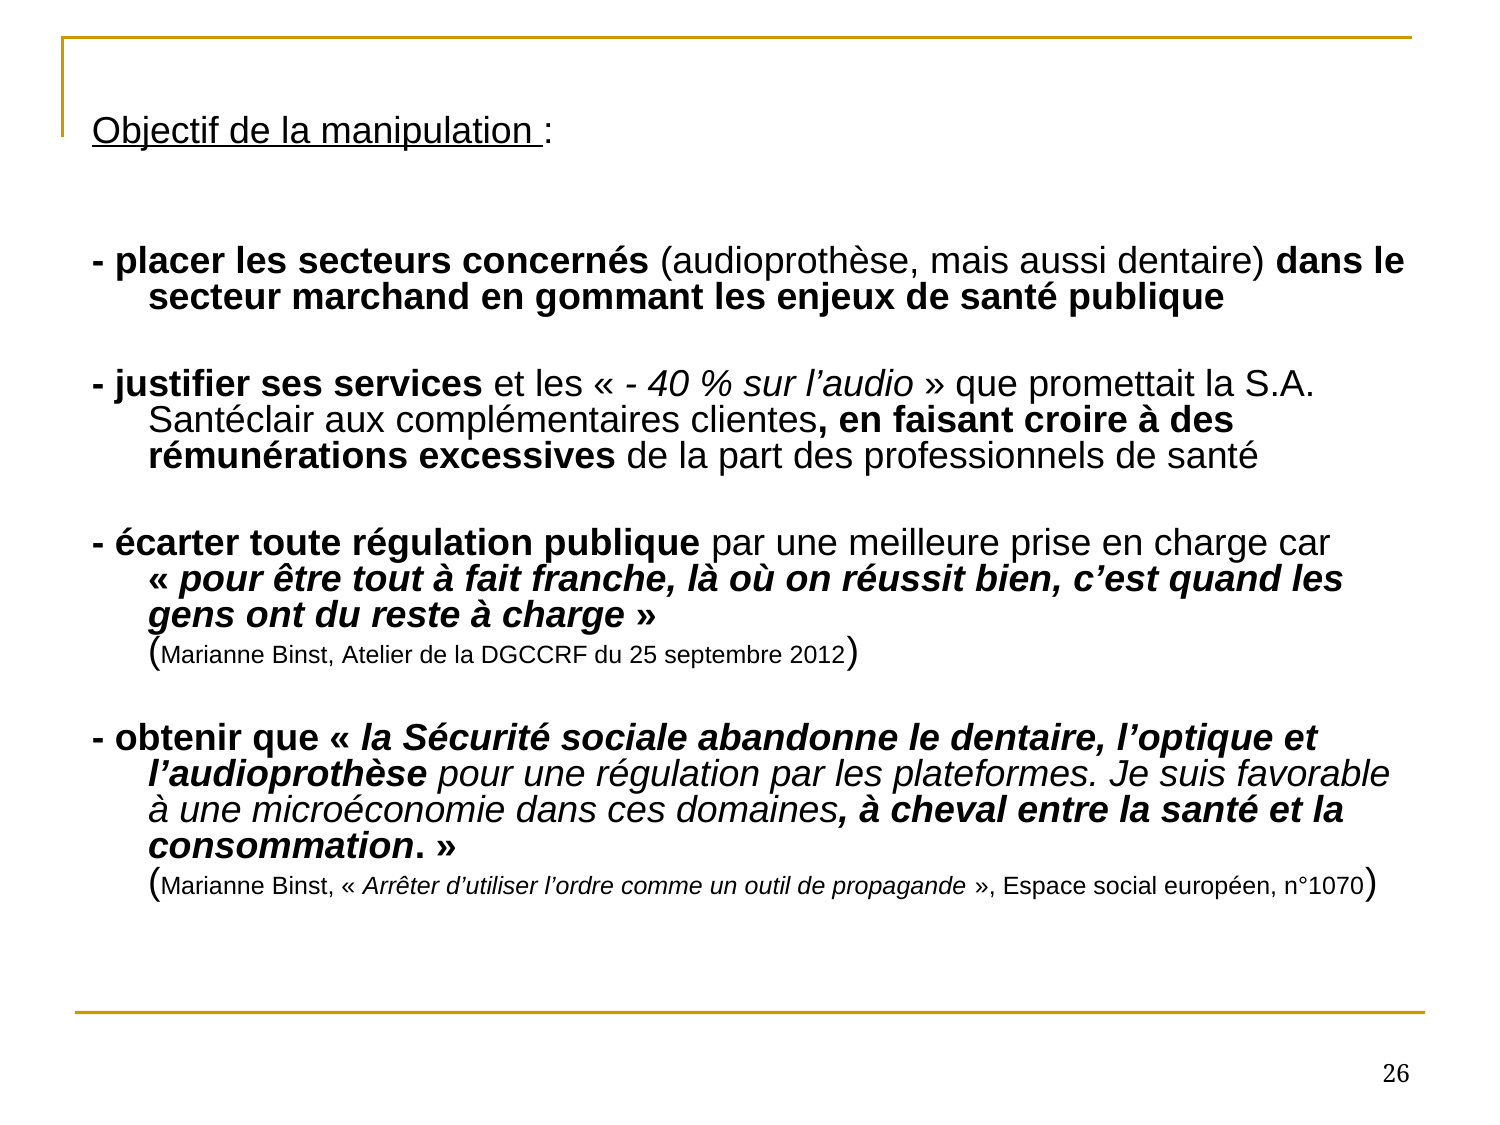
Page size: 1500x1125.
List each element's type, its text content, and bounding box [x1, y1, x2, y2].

text_box 26 [1074, 1024, 1425, 1100]
list Objectif de la manipulation : - placer les secteurs concernés (audioprothèse, mais aussi dentaire) dans le secteur marchand en gommant les enjeux de santé publique - justifier ses services et les « - 40 % sur l’audio » que promettait la S.A. Santéclair aux complémentaires clientes, en faisant croire à des rémunérations excessives de la part des professionnels de santé - écarter toute régulation publique par une meilleure prise en charge car « pour être tout à fait franche, là où on réussit bien, c’est quand les gens ont du reste à charge » (Marianne Binst, Atelier de la DGCCRF du 25 septembre 2012) - obtenir que « la Sécurité sociale abandonne le dentaire, l’optique et l’audioprothèse pour une régulation par les plateformes. Je suis favorable à une microéconomie dans ces domaines, à cheval entre la santé et la consommation. » (Marianne Binst, « Arrêter d’utiliser l’ordre comme un outil de propagande », Espace social européen, n°1070) [76, 54, 1428, 1012]
